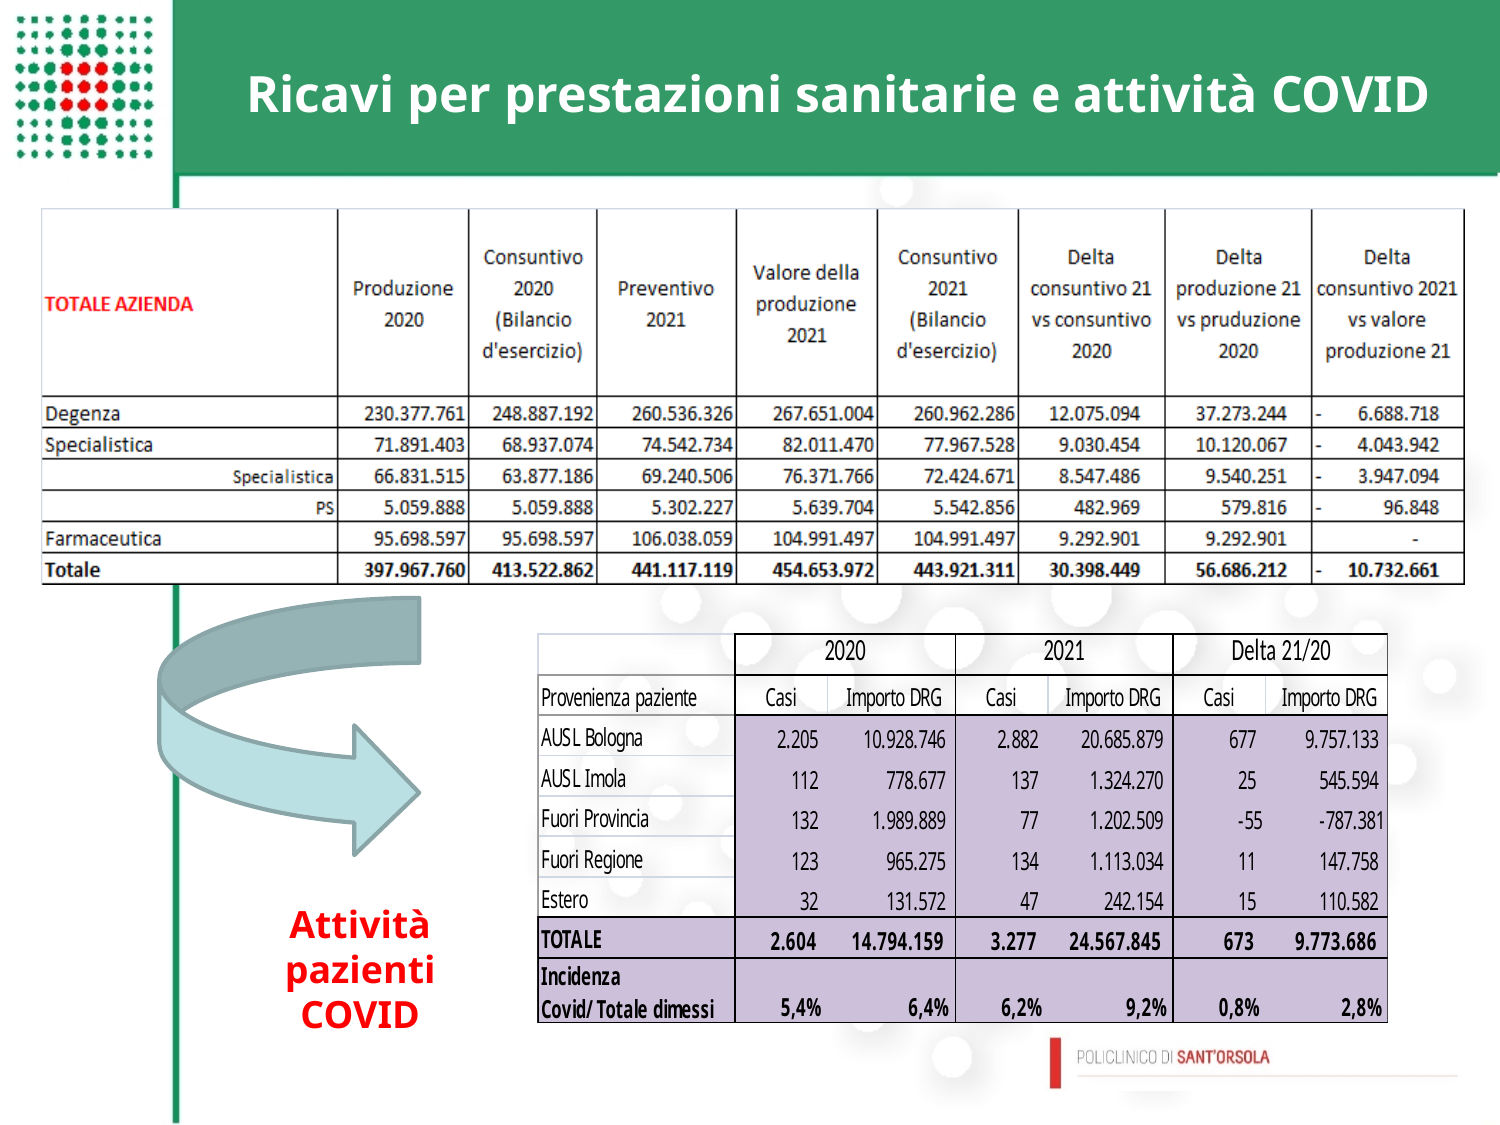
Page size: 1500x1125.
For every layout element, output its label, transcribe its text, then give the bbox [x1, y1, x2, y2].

text_box [157, 595, 422, 858]
text_box Attività pazienti COVID [206, 893, 514, 1043]
text_box Ricavi per prestazioni sanitarie e attività COVID [177, 55, 1500, 130]
picture [0, 0, 1500, 1125]
